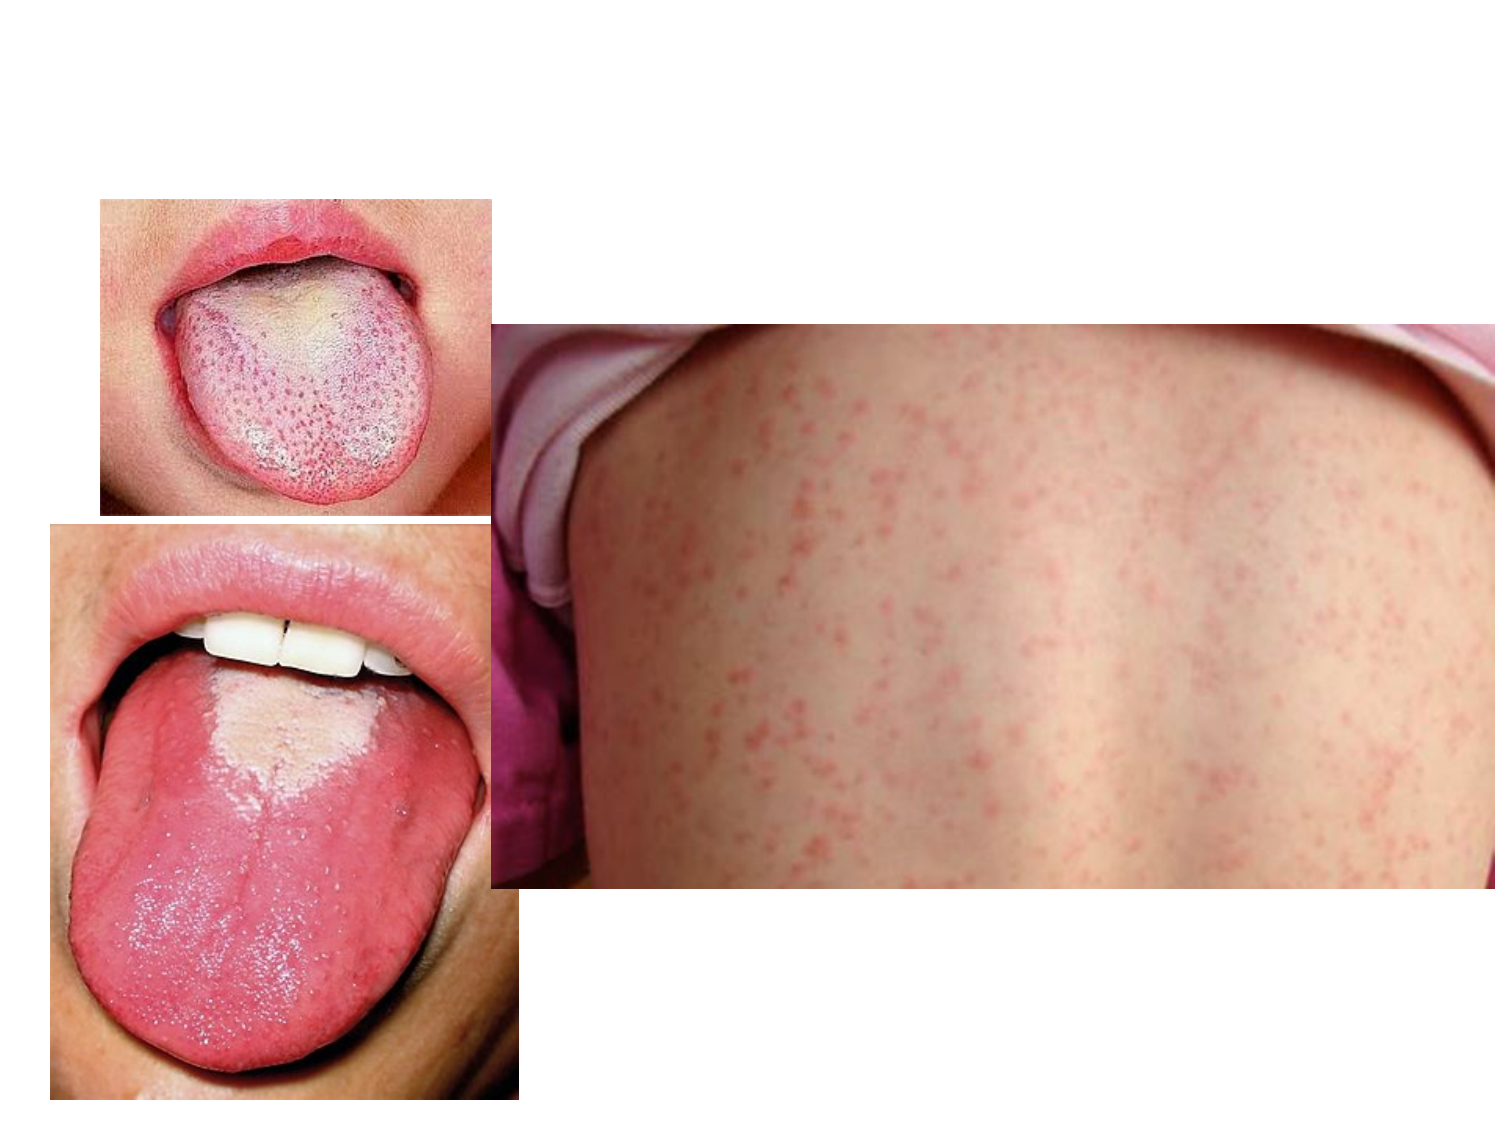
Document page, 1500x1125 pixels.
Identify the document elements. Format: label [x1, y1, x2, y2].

list [49, 524, 519, 1101]
picture [100, 199, 1495, 890]
